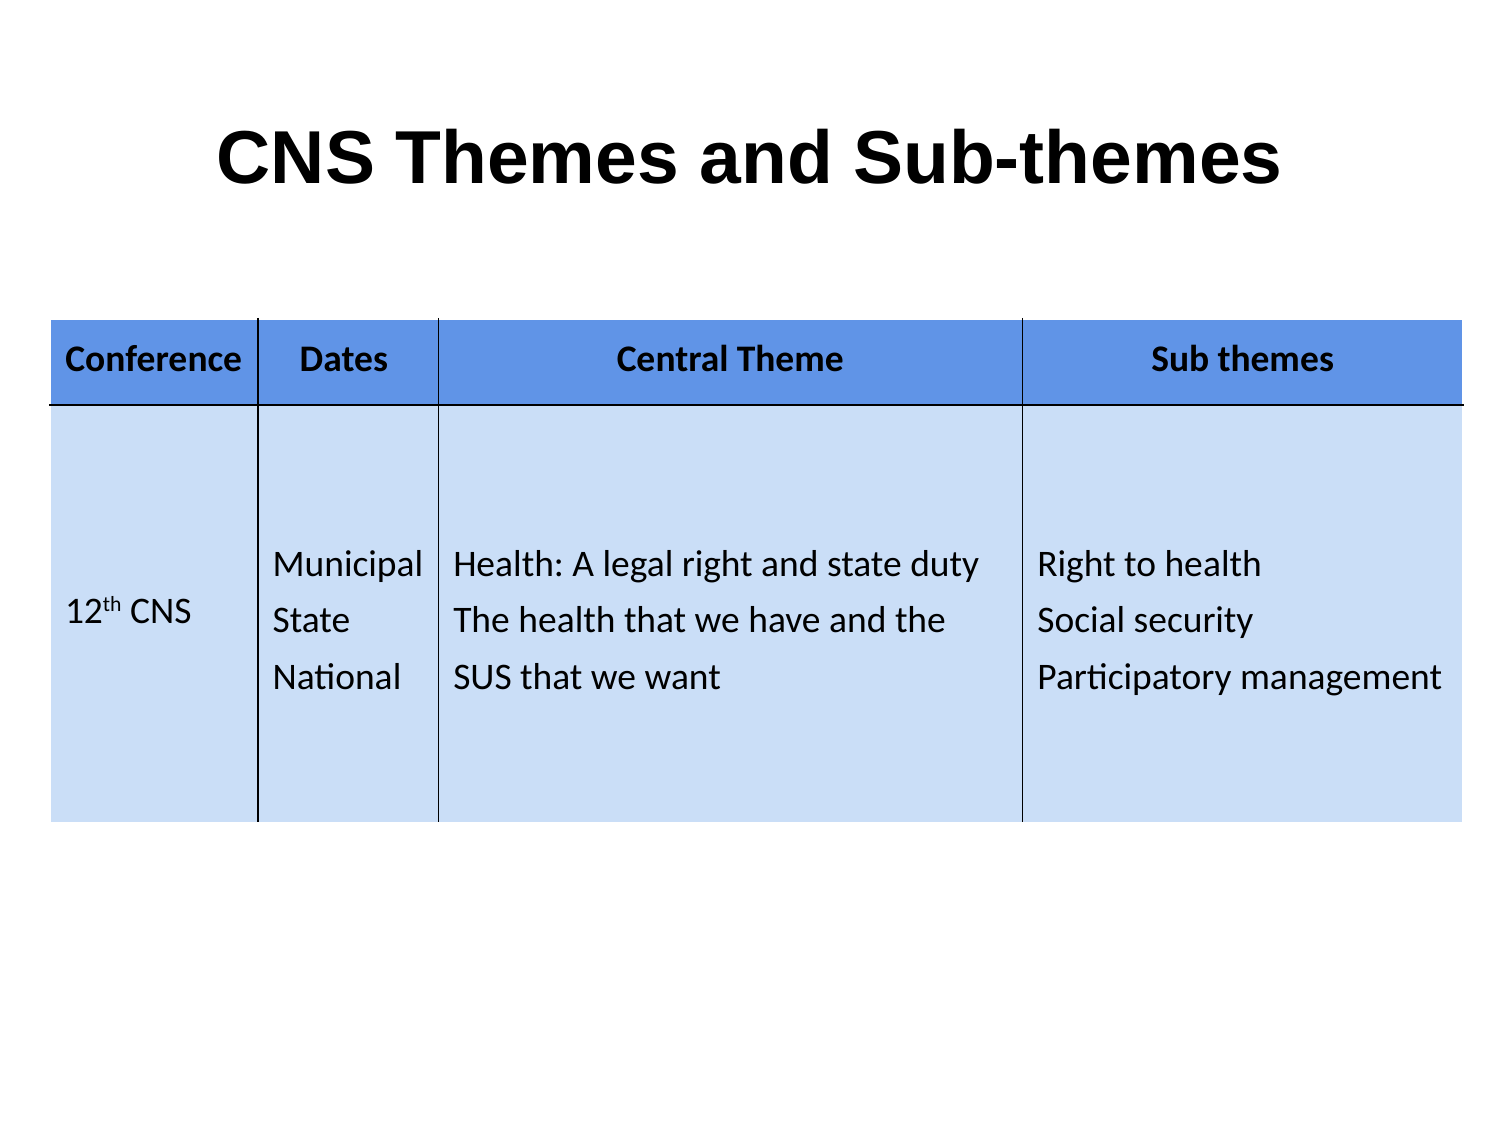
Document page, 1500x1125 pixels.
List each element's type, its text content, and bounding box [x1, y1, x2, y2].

table_header Central Theme [439, 320, 1022, 404]
table_cell 12th CNS [51, 406, 257, 822]
table_header Dates [259, 320, 438, 404]
table_cell Municipal State National [259, 406, 438, 822]
table_header Sub themes [1023, 320, 1462, 404]
table_header Conference [51, 320, 257, 404]
table_cell Right to health Social security Participatory management [1023, 406, 1462, 822]
table_cell Health: A legal right and state duty The health that we have and the SUS that we want [439, 406, 1022, 822]
title CNS Themes and Sub-themes [75, 45, 1425, 263]
